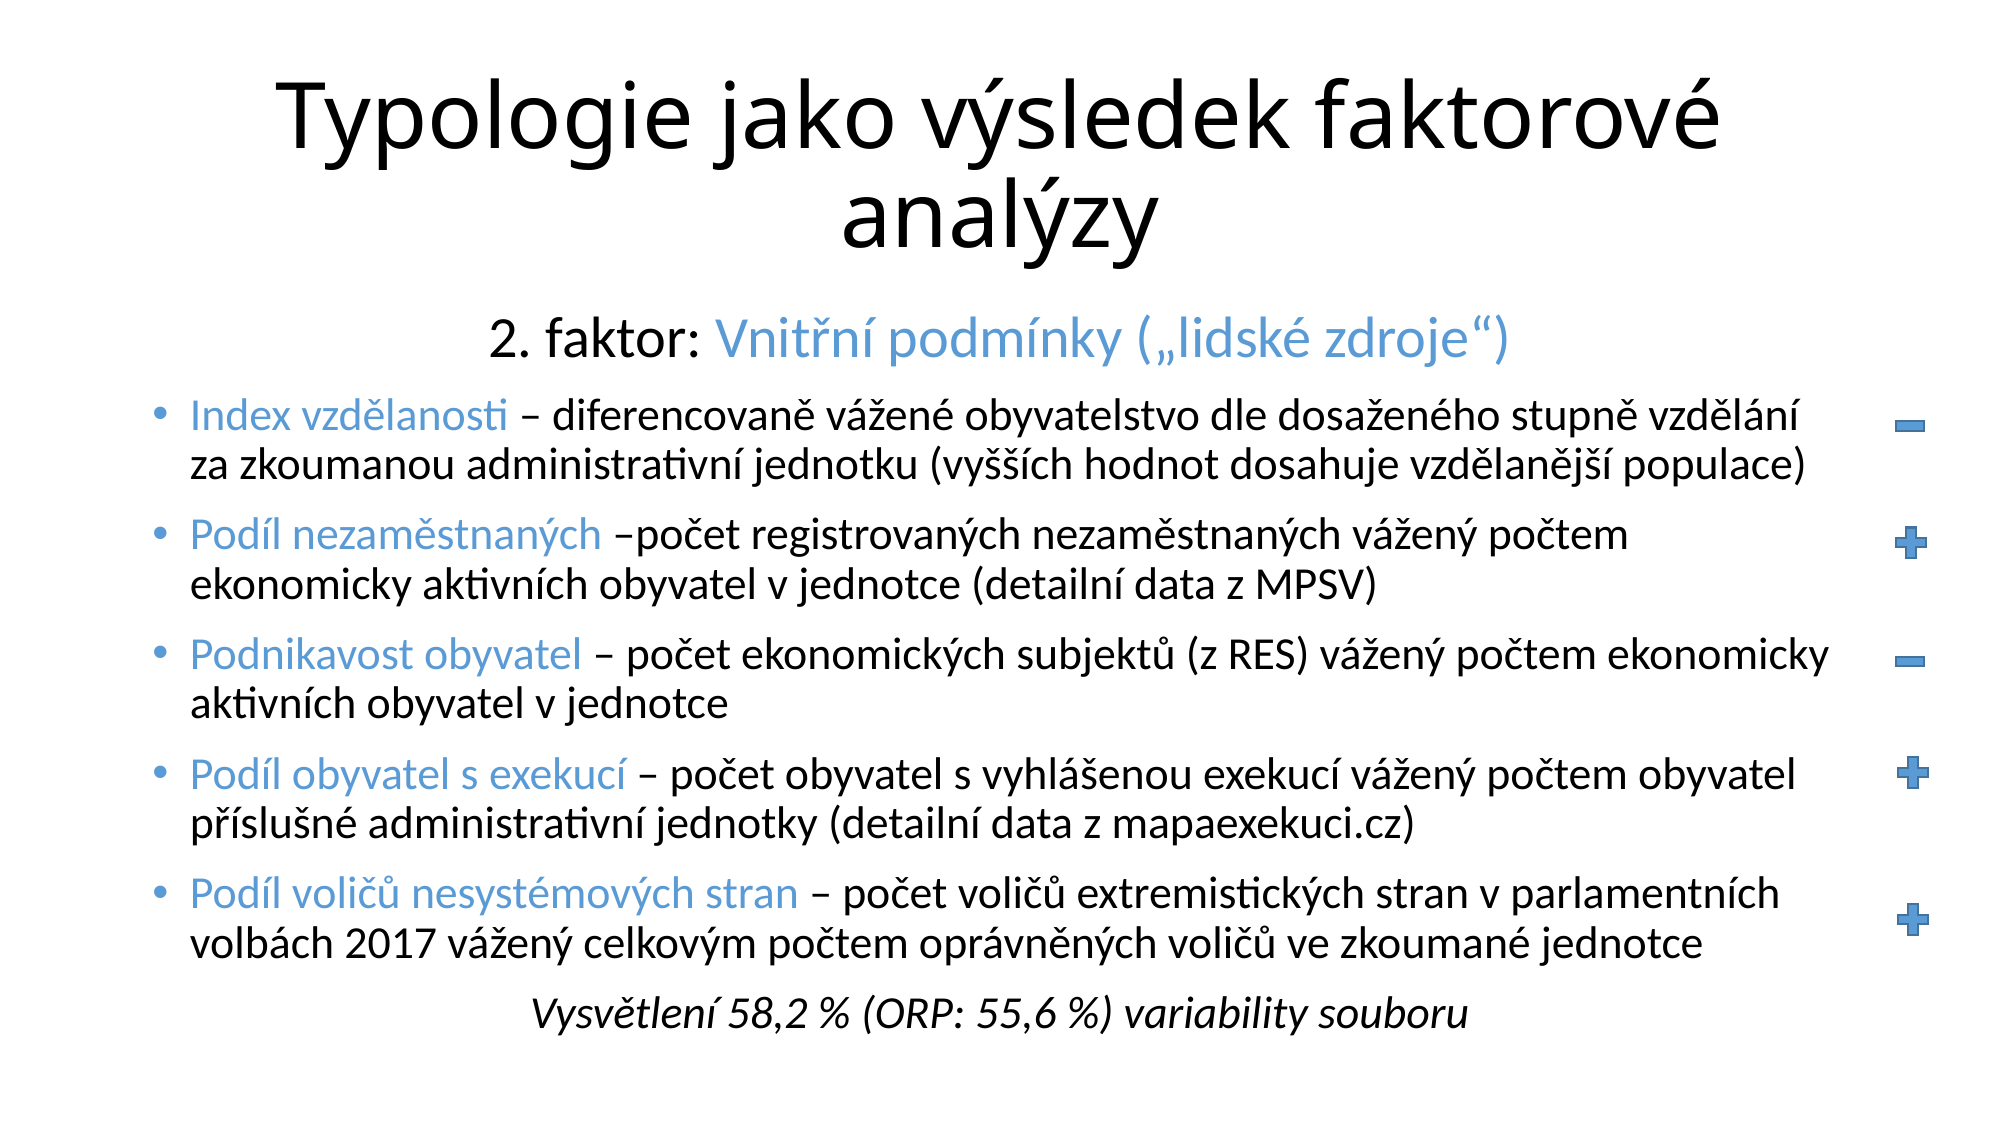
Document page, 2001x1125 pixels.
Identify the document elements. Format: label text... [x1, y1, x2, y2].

list 2. faktor: Vnitřní podmínky („lidské zdroje“) Index vzdělanosti – diferencovaně vážené obyvatelstvo dle dosaženého stupně vzdělání za zkoumanou administrativní jednotku (vyšších hodnot dosahuje vzdělanější populace) Podíl nezaměstnaných –počet registrovaných nezaměstnaných vážený počtem ekonomicky aktivních obyvatel v jednotce (detailní data z MPSV) Podnikavost obyvatel – počet ekonomických subjektů (z RES) vážený počtem ekonomicky aktivních obyvatel v jednotce Podíl obyvatel s exekucí – počet obyvatel s vyhlášenou exekucí vážený počtem obyvatel příslušné administrativní jednotky (detailní data z mapaexekuci.cz) Podíl voličů nesystémových stran – počet voličů extremistických stran v parlamentních volbách 2017 vážený celkovým počtem oprávněných voličů ve zkoumané jednotce Vysvětlení 58,2 % (ORP: 55,6 %) variability souboru [137, 299, 1863, 1066]
text_box [1895, 420, 1925, 432]
text_box [1897, 756, 1929, 789]
text_box [1895, 656, 1925, 667]
text_box [1897, 903, 1929, 936]
title Typologie jako výsledek faktorové analýzy [137, 59, 1863, 278]
text_box [1895, 526, 1927, 559]
